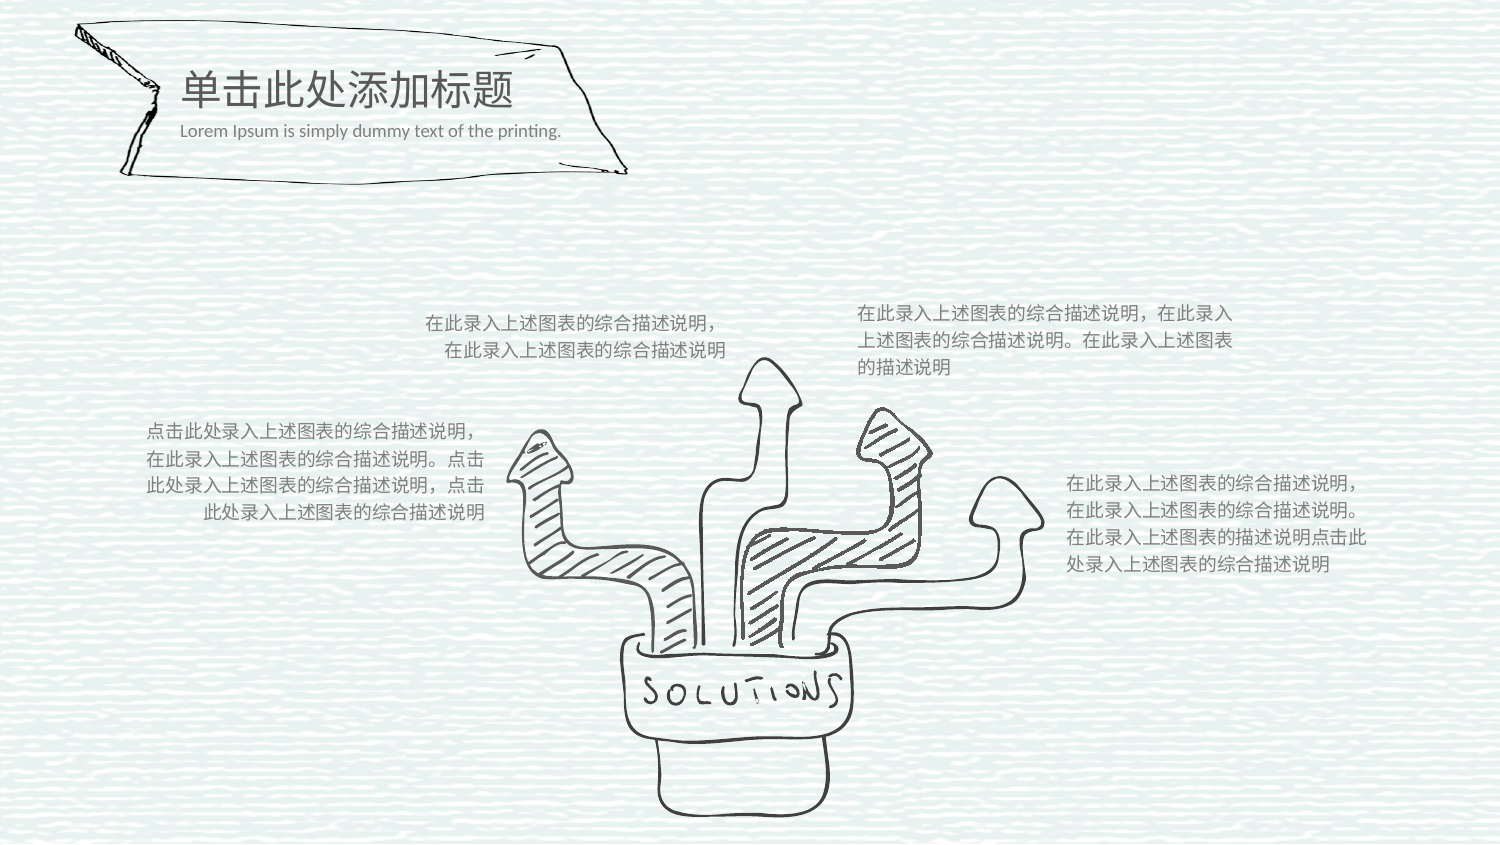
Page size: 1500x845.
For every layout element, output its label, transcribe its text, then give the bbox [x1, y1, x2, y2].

text_box [785, 683, 800, 699]
picture [49, 0, 651, 254]
text_box 点击此处录入上述图表的综合描述说明，在此录入上述图表的综合描述说明。点击此处录入上述图表的综合描述说明，点击此处录入上述图表的综合描述说明 [117, 410, 496, 530]
text_box [791, 476, 1045, 641]
text_box [753, 688, 759, 704]
text_box [696, 685, 712, 705]
text_box [666, 683, 687, 706]
text_box [770, 686, 777, 701]
text_box [744, 676, 764, 683]
text_box [814, 636, 831, 656]
text_box [721, 682, 738, 706]
text_box 在此录入上述图表的综合描述说明，在此录入上述图表的综合描述说明 [408, 301, 738, 367]
text_box [740, 407, 933, 648]
text_box [643, 676, 658, 705]
text_box 在此录入上述图表的综合描述说明，在此录入上述图表的综合描述说明。在此录入上述图表的描述说明点击此处录入上述图表的综合描述说明 [1055, 461, 1388, 581]
text_box [802, 670, 820, 701]
text_box [506, 429, 698, 654]
text_box [619, 632, 854, 818]
text_box 在此录入上述图表的综合描述说明，在此录入上述图表的综合描述说明。在此录入上述图表的描述说明 [846, 291, 1248, 384]
text_box [827, 673, 843, 709]
text_box [698, 357, 803, 647]
